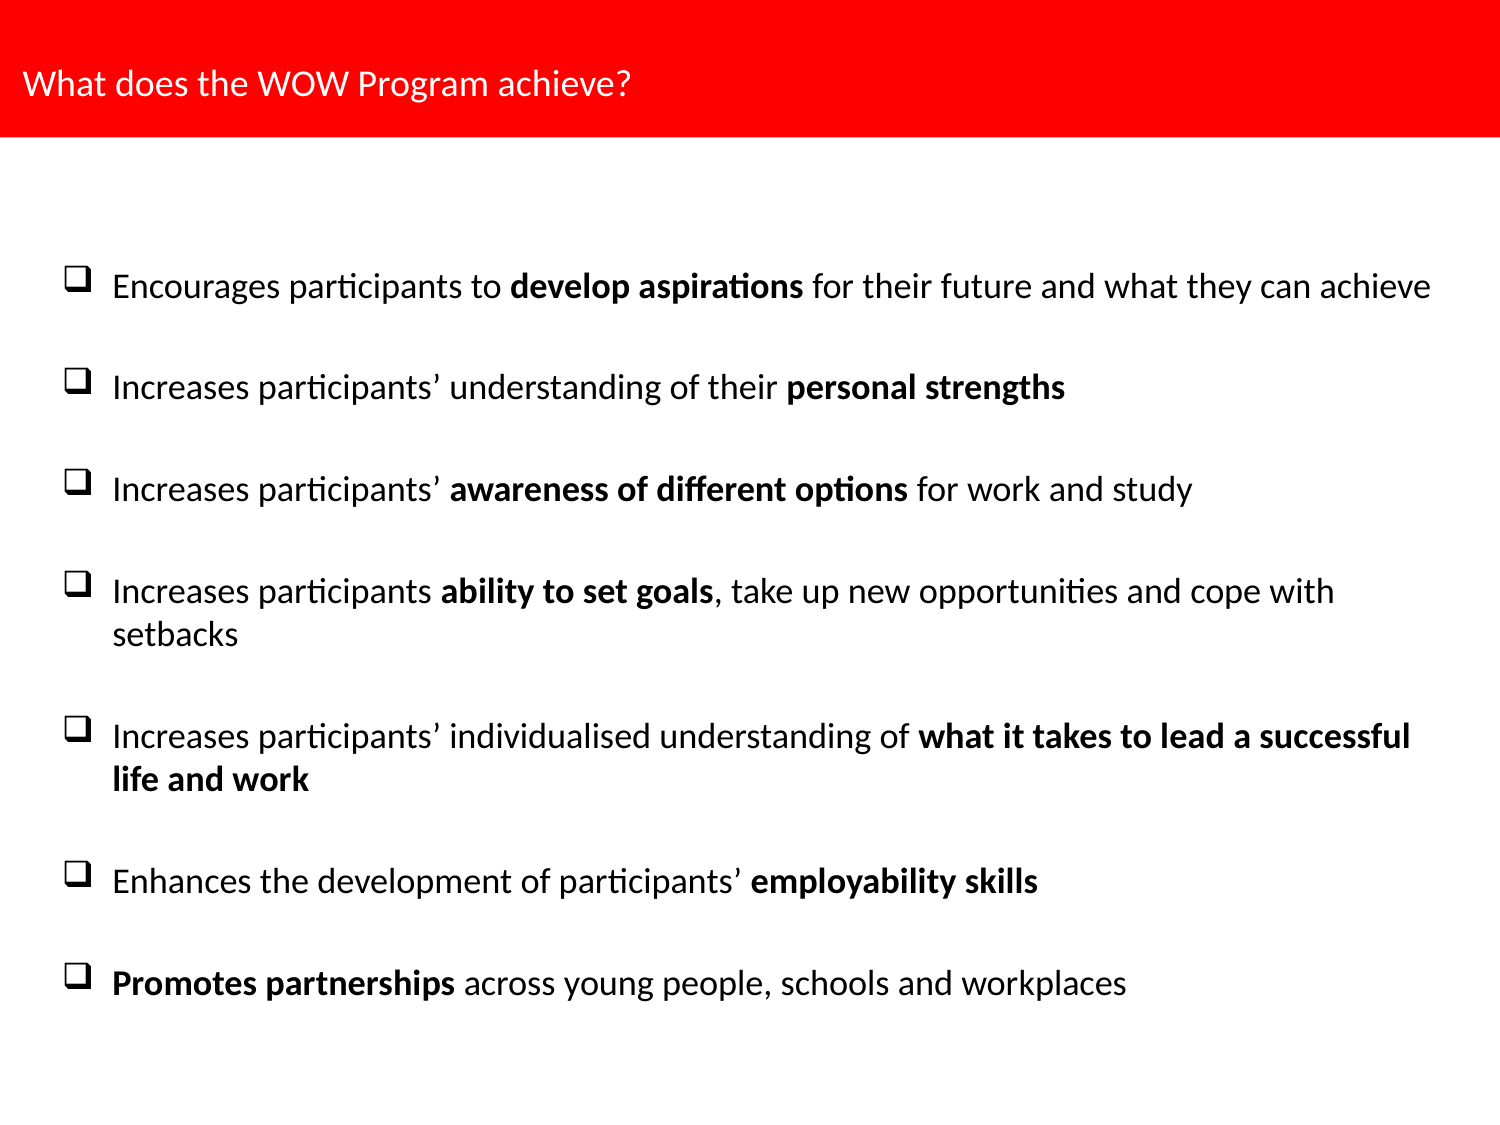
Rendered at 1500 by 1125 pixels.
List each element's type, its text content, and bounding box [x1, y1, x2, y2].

list Encourages participants to develop aspirations for their future and what they can achieve Increases participants’ understanding of their personal strengths Increases participants’ awareness of different options for work and study Increases participants ability to set goals, take up new opportunities and cope with setbacks Increases participants’ individualised understanding of what it takes to lead a successful life and work Enhances the development of participants’ employability skills Promotes partnerships across young people, schools and workplaces [46, 175, 1454, 1079]
title What does the WOW Program achieve? [0, 0, 1500, 138]
